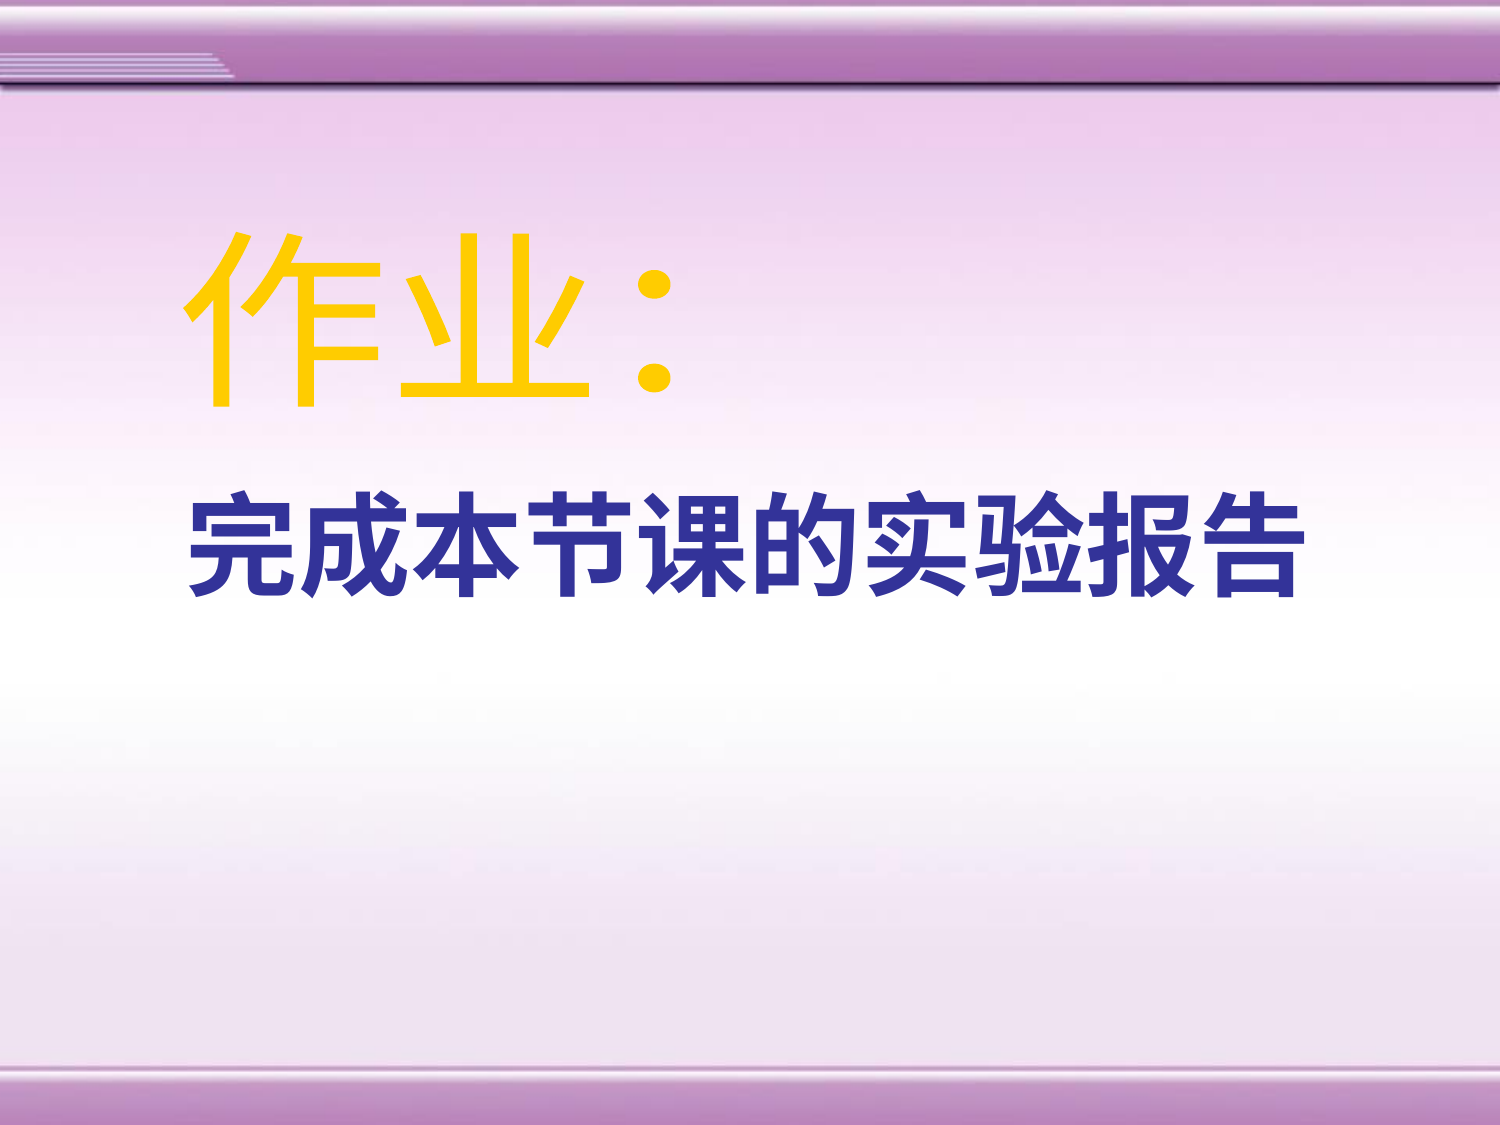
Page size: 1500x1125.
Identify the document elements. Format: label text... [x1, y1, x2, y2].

text_box 完成本节课的实验报告 [171, 467, 1353, 1043]
slide_number [1074, 1024, 1425, 1103]
slide_number [75, 1024, 425, 1103]
picture [0, 0, 1500, 1125]
